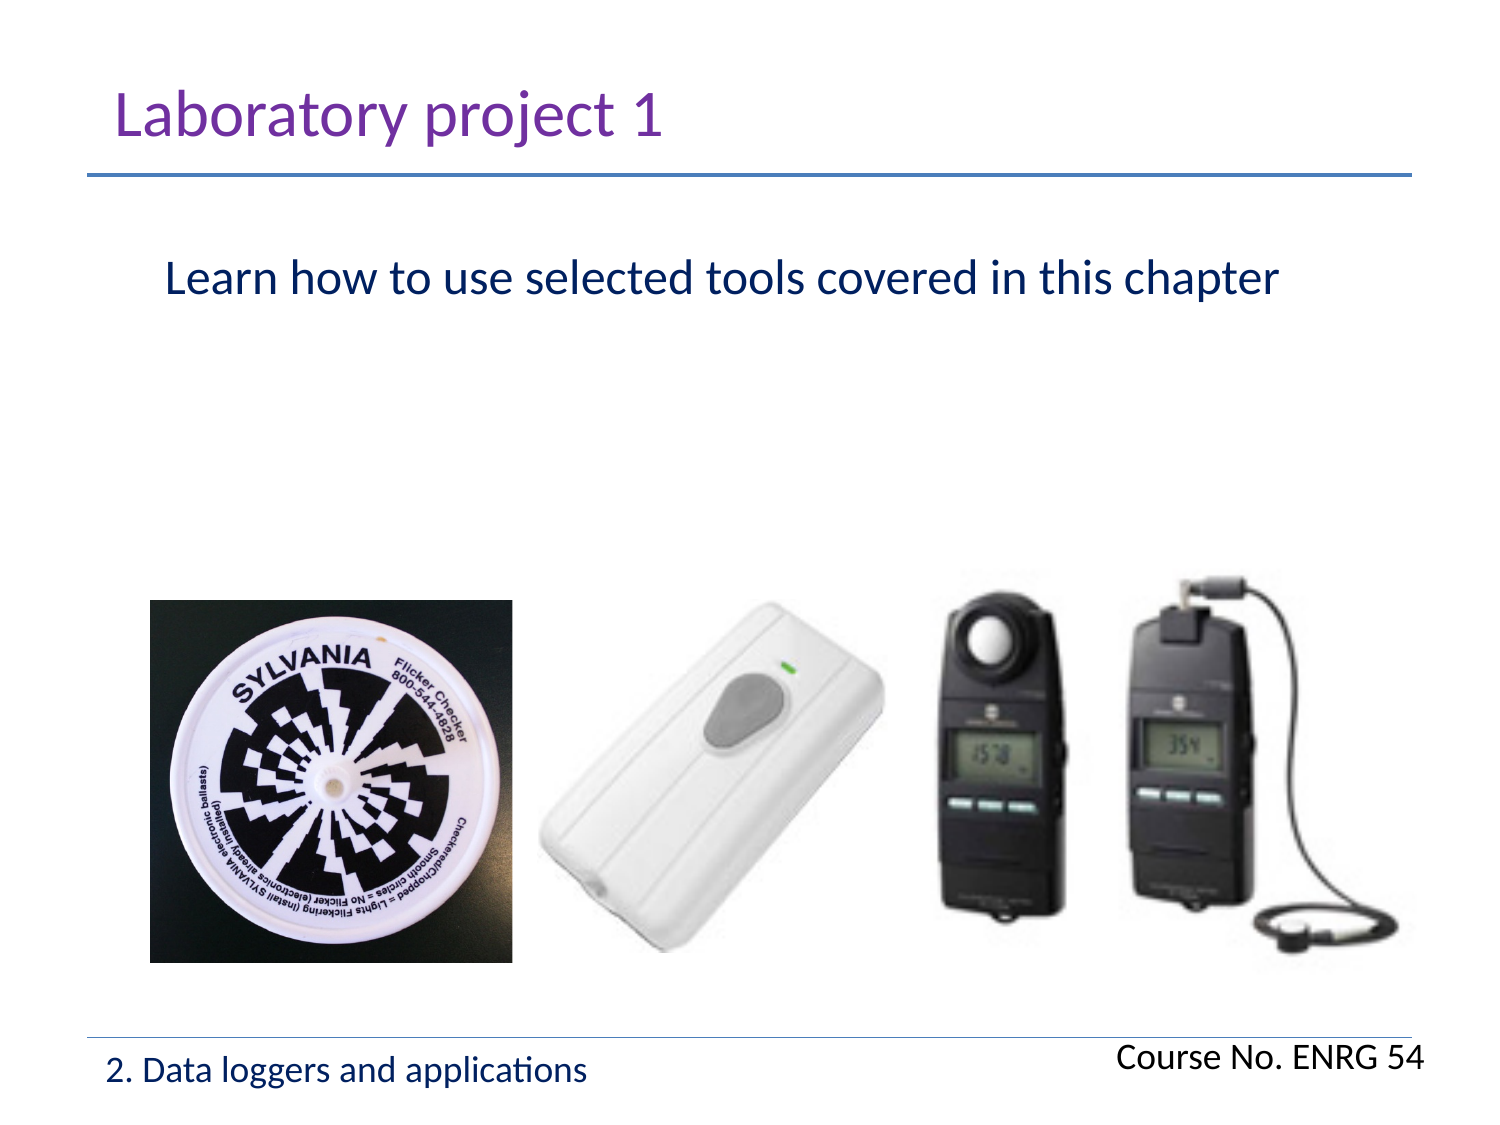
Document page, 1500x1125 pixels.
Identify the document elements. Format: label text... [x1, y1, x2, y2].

picture [537, 549, 1419, 988]
picture [149, 599, 513, 963]
text_box Learn how to use selected tools covered in this chapter [150, 237, 1375, 313]
text_box Laboratory project 1 [99, 62, 1125, 158]
text_box Course No. ENRG 54 [1101, 1024, 1441, 1085]
text_box 2. Data loggers and applications [90, 1046, 604, 1098]
